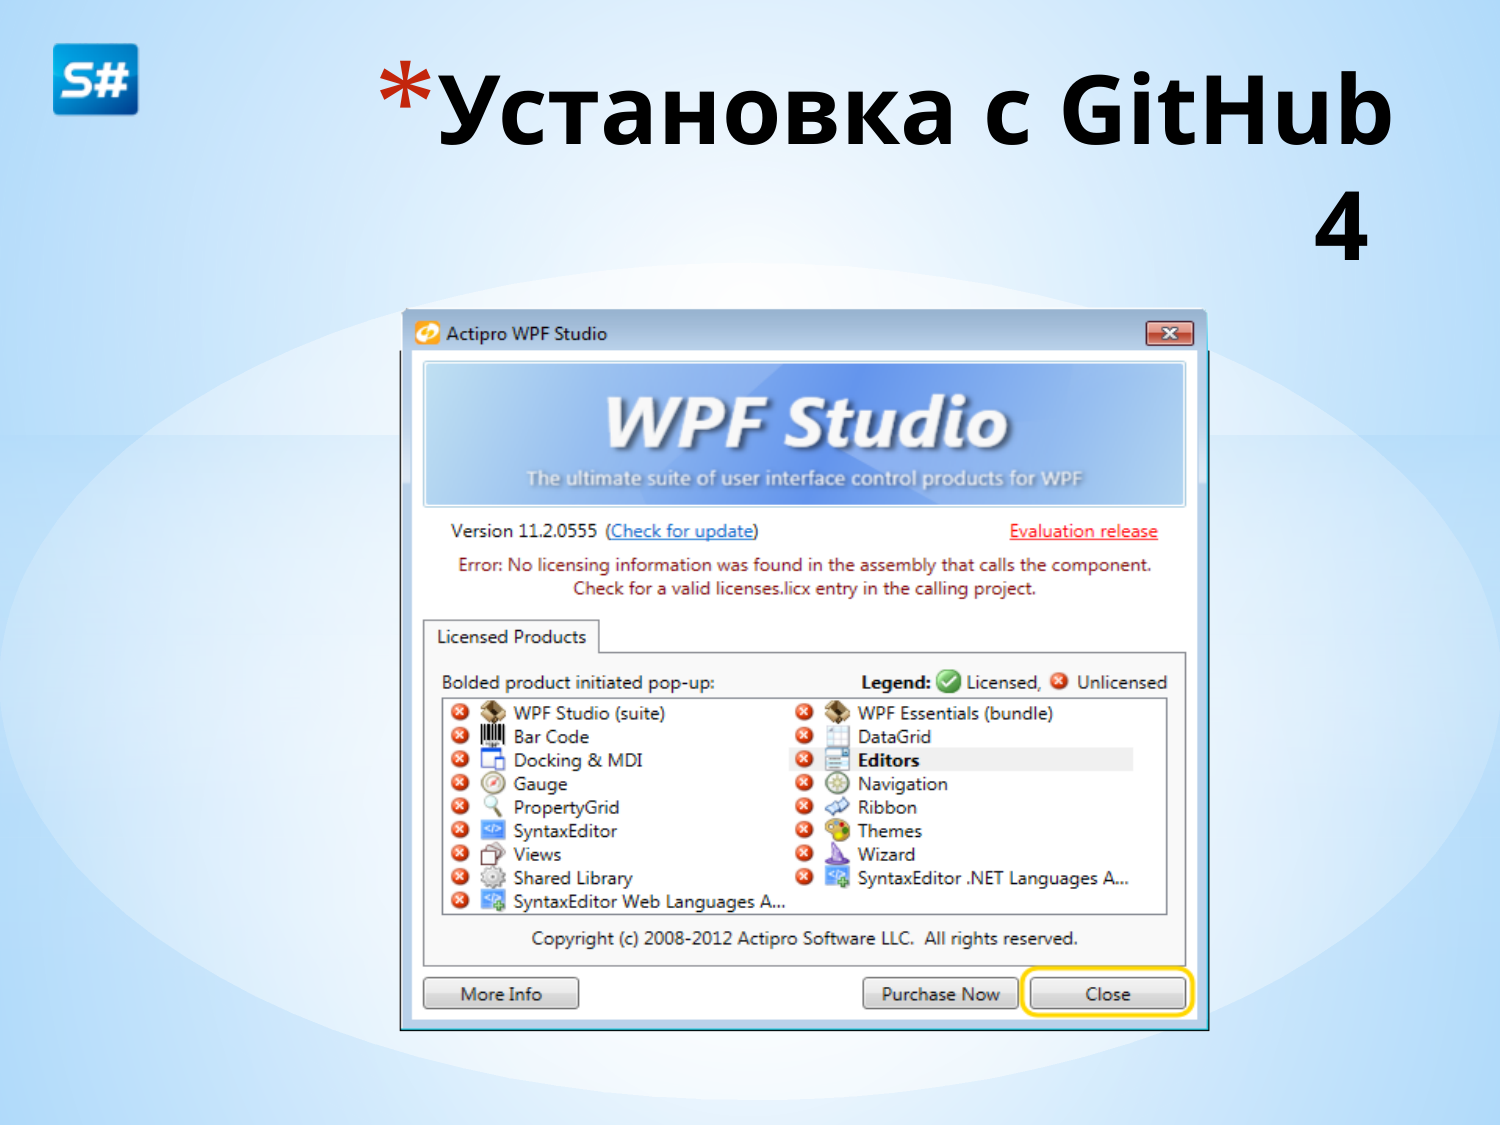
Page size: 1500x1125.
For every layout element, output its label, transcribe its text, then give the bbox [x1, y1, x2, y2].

title Установка c GitHub 4 [312, 90, 1410, 287]
picture [52, 42, 141, 118]
picture [395, 302, 1221, 1036]
